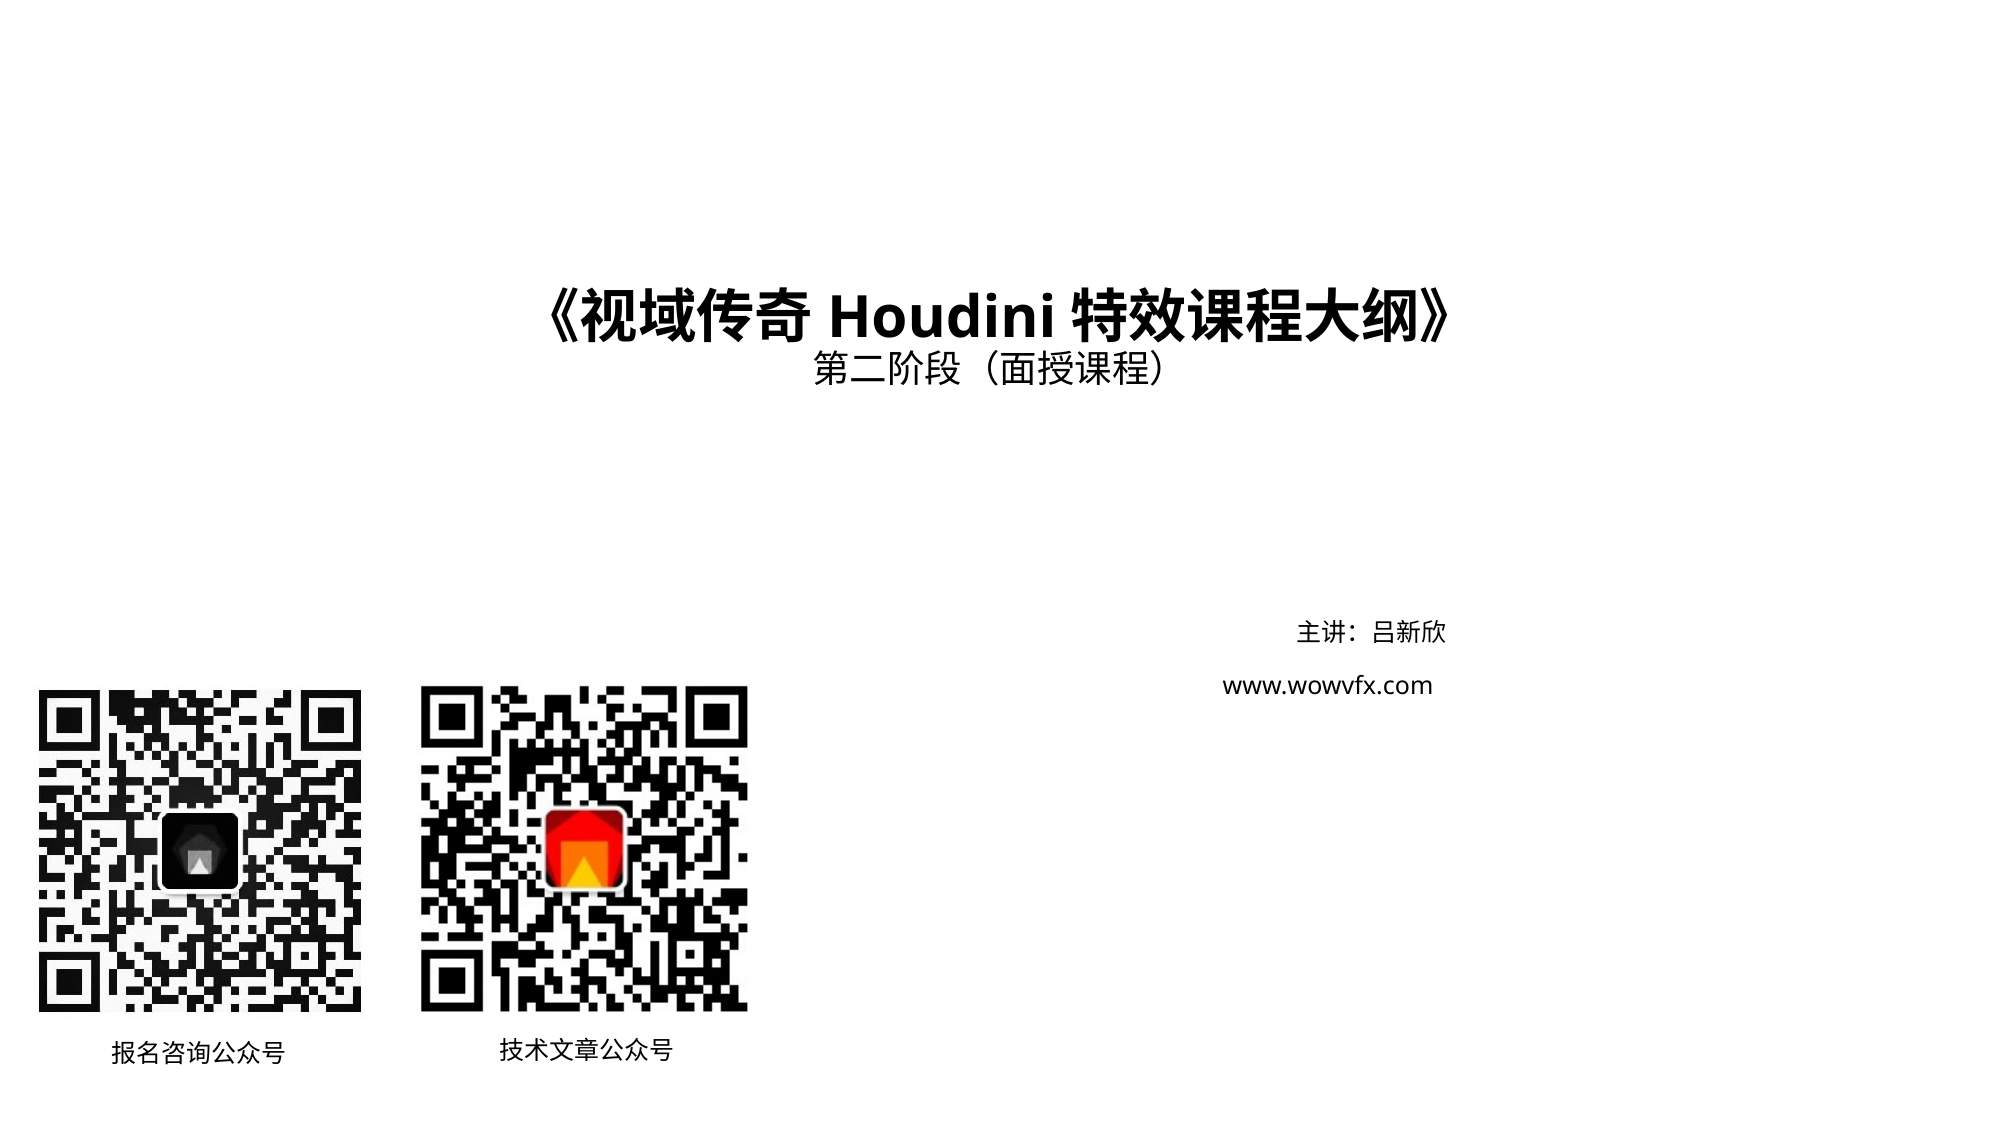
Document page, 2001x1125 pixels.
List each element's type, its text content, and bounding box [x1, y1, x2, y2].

title 《视域传奇Houdini特效课程大纲》 第二阶段（面授课程） [249, 223, 1751, 399]
picture [395, 660, 774, 1039]
text_box 技术文章公众号 [484, 1039, 694, 1072]
subtitle 主讲：吕新欣 www.wowvfx.com [249, 590, 1751, 863]
text_box 报名咨询公众号 [96, 1030, 306, 1075]
picture [26, 677, 375, 1026]
